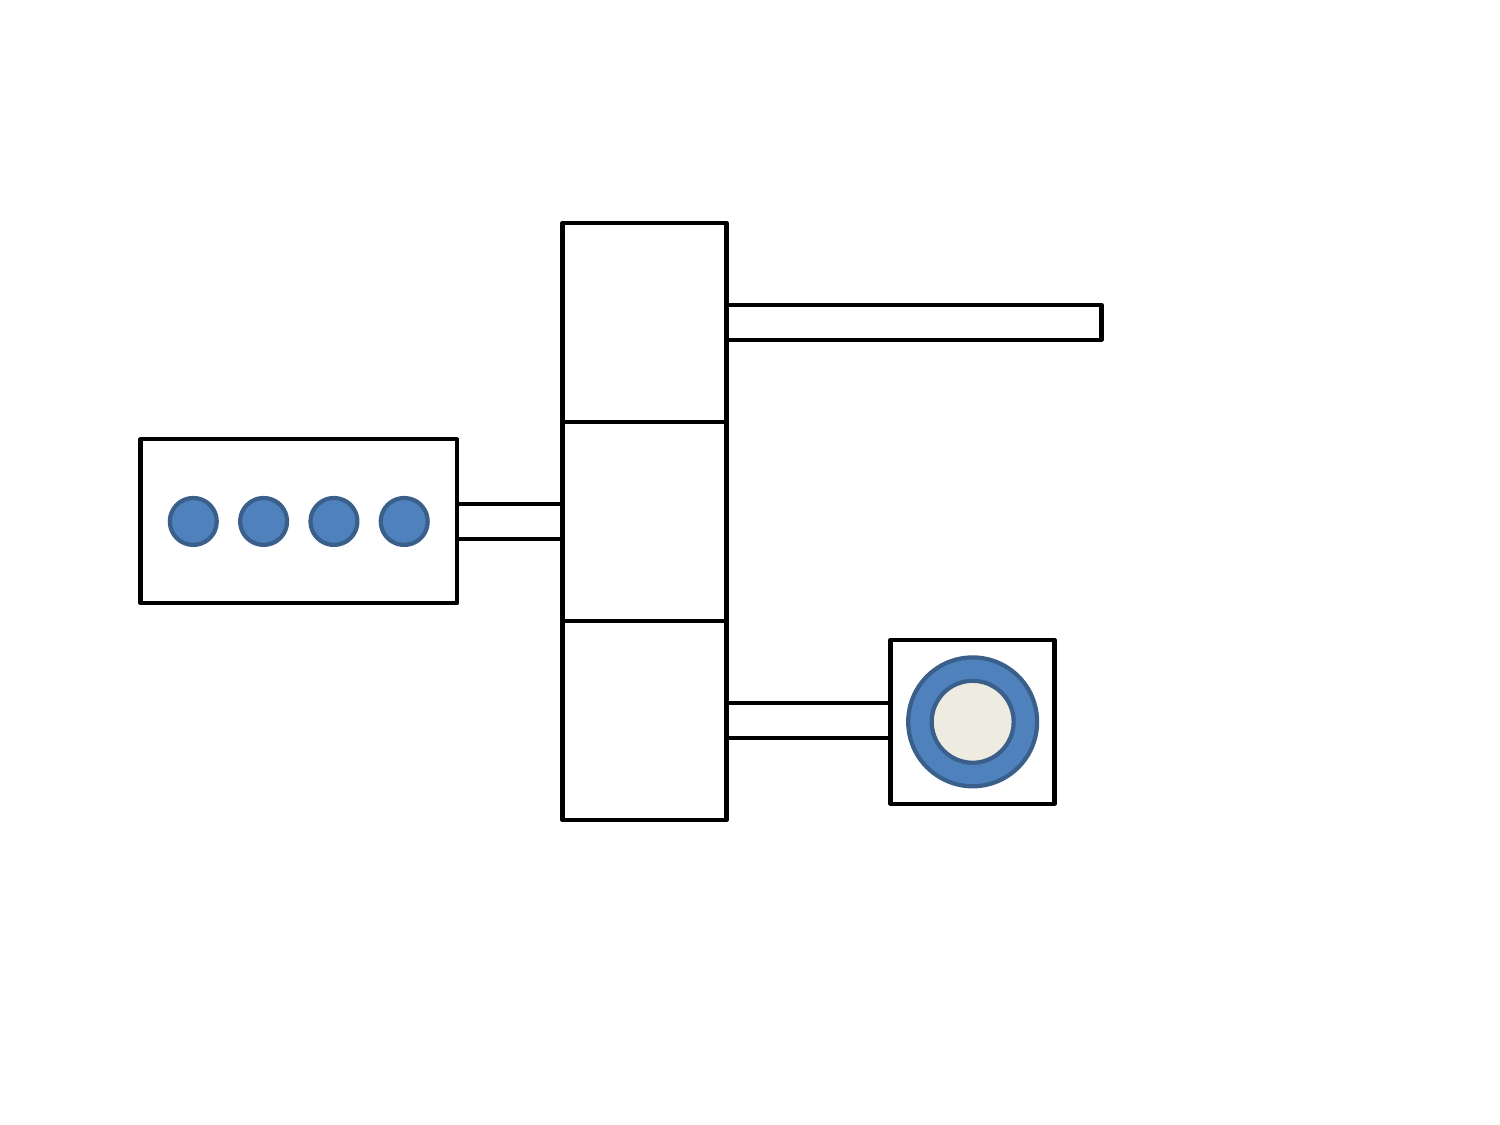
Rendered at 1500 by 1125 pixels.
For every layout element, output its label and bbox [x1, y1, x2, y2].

text_box [929, 678, 1016, 765]
text_box [140, 439, 458, 604]
text_box [562, 222, 727, 821]
text_box [906, 655, 1040, 789]
text_box [730, 701, 888, 740]
text_box [888, 638, 1057, 806]
text_box [730, 303, 1104, 342]
text_box [462, 502, 557, 541]
